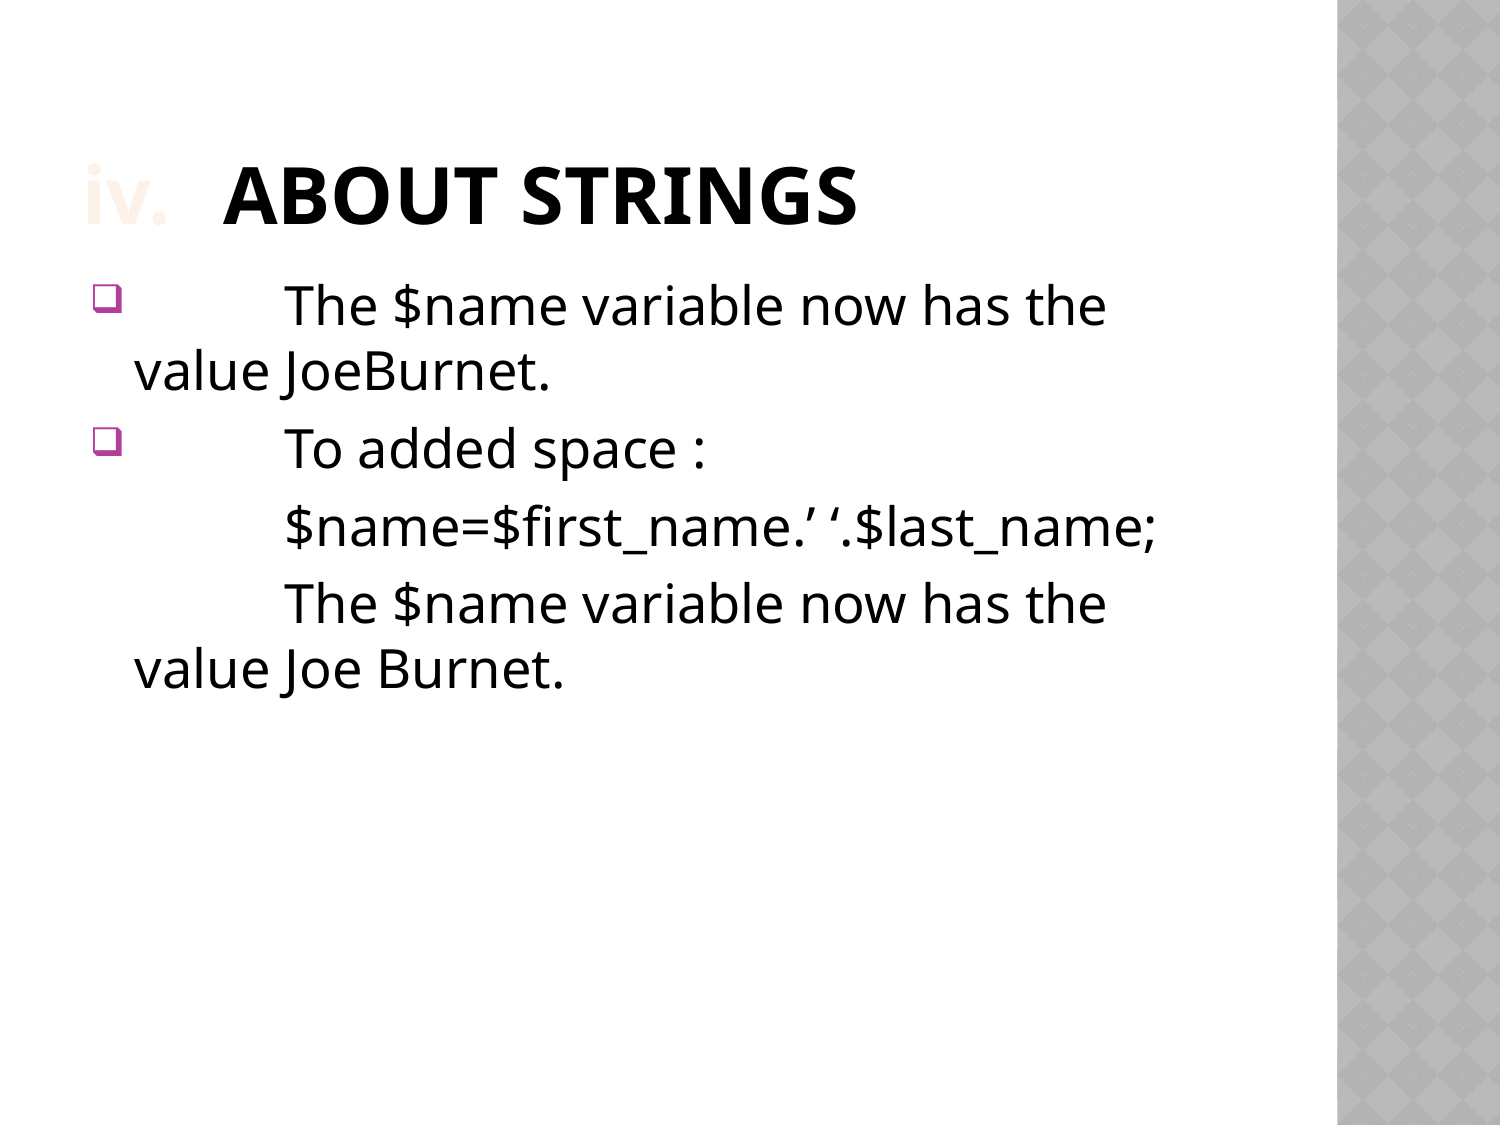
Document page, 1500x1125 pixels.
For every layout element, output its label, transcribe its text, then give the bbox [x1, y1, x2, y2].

list The $name variable now has the value JoeBurnet. To added space : $name=$first_name.’ ‘.$last_name; The $name variable now has the value Joe Burnet. [75, 264, 1263, 1059]
title About Strings [75, 52, 1263, 240]
